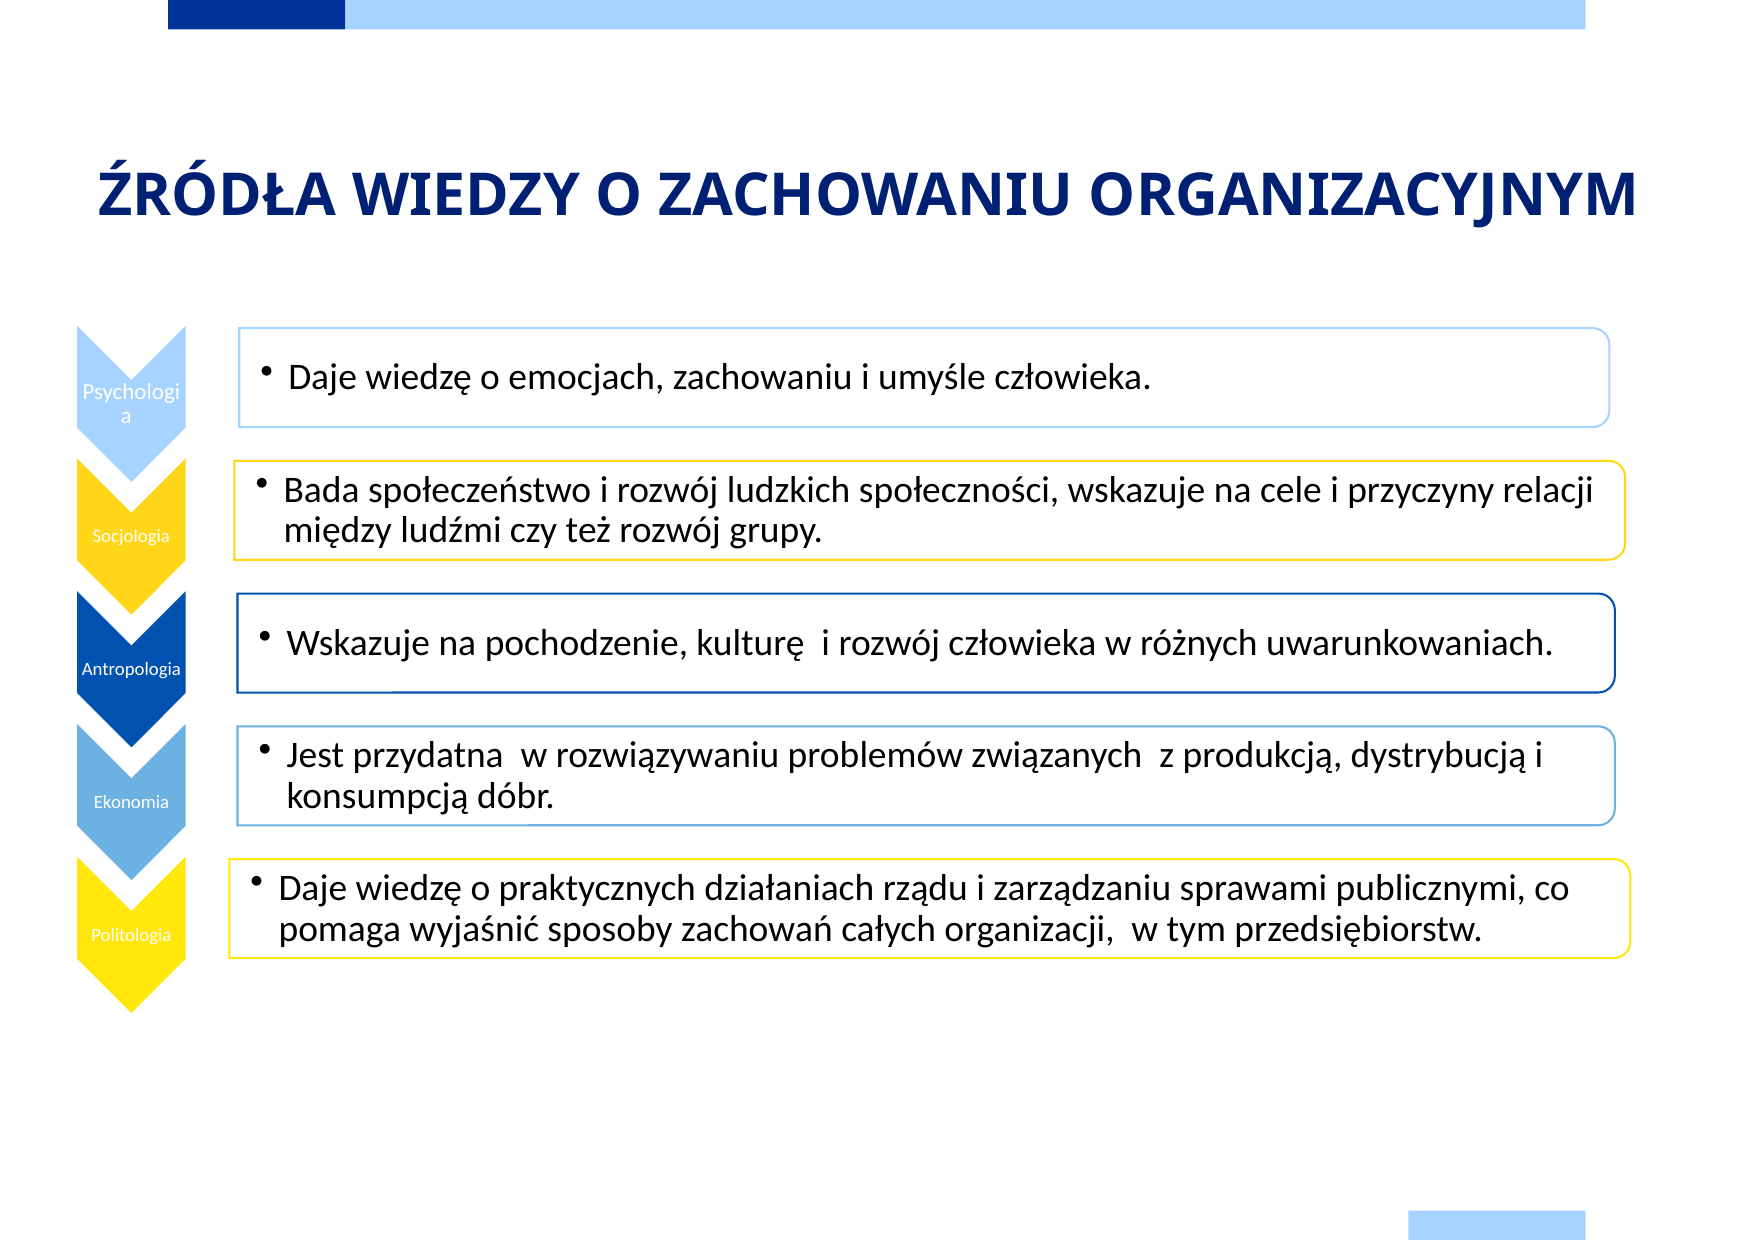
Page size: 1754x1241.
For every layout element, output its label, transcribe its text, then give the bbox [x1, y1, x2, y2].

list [55, 327, 1653, 1013]
title ŹRÓDŁA WIEDZY O ZACHOWANIU ORGANIZACYJNYM [47, 168, 1692, 306]
